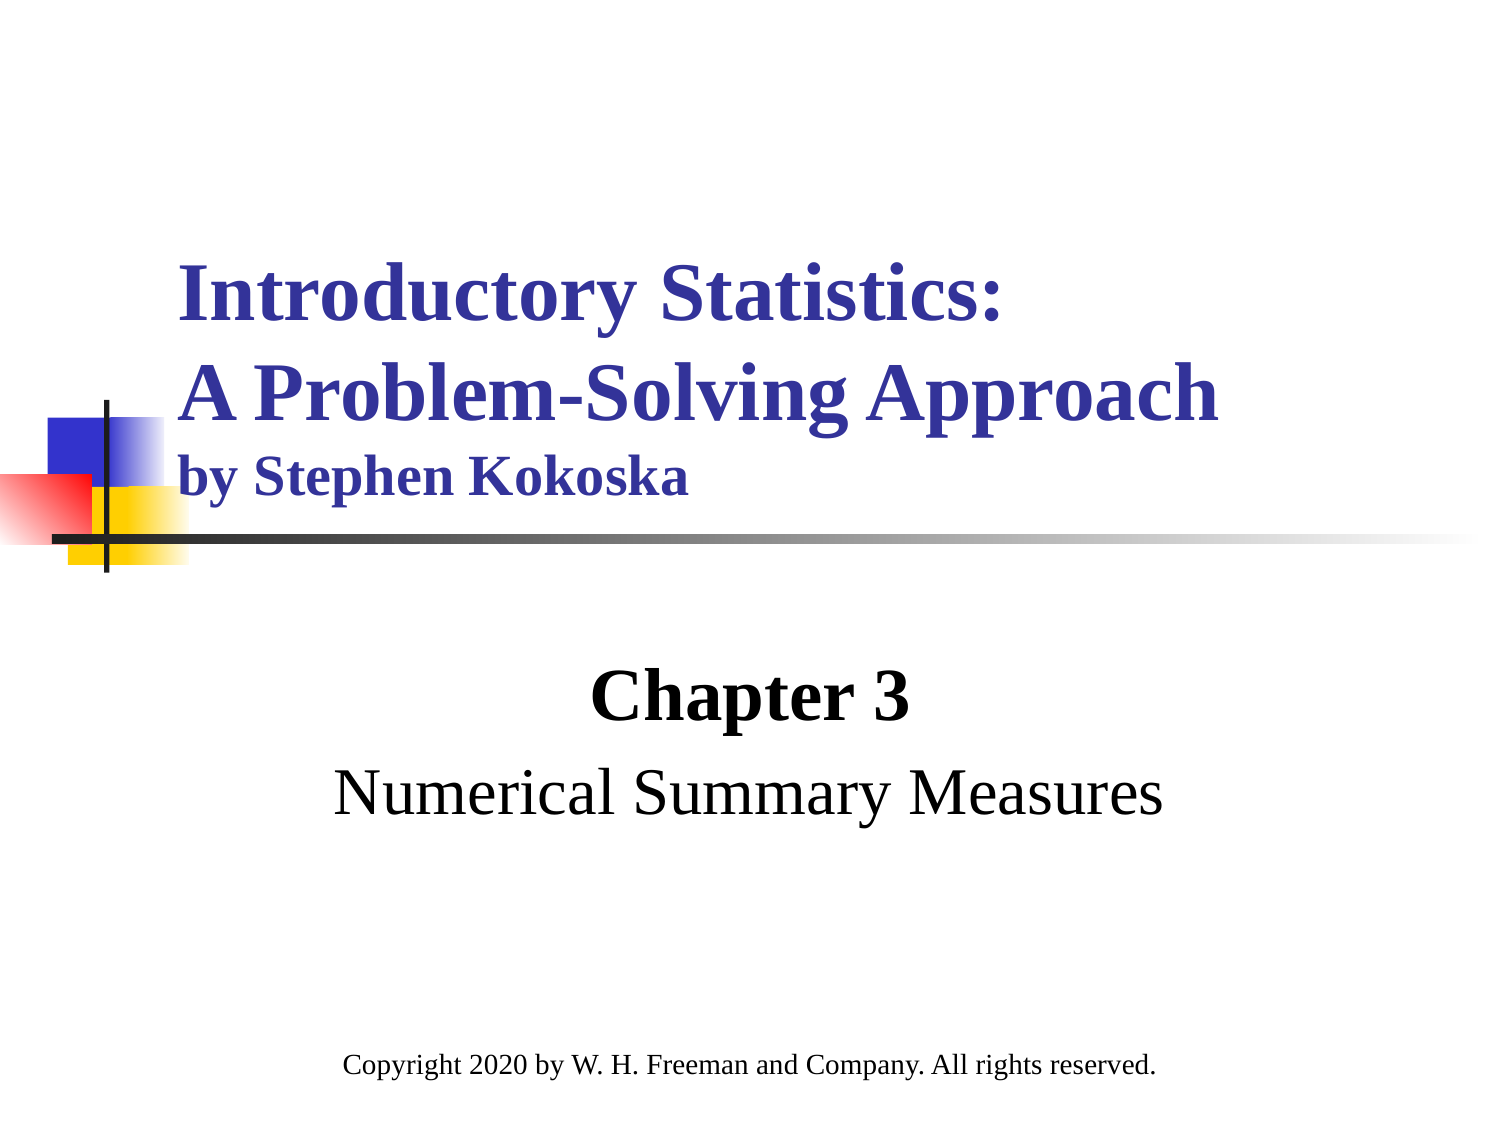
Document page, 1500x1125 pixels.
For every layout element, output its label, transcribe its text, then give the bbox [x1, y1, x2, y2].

list Copyright 2020 by W. H. Freeman and Company. All rights reserved. [249, 1025, 1250, 1100]
title Introductory Statistics: A Problem-Solving Approach by Stephen Kokoska [162, 212, 1438, 515]
subtitle Chapter 3 Numerical Summary Measures [225, 637, 1275, 925]
